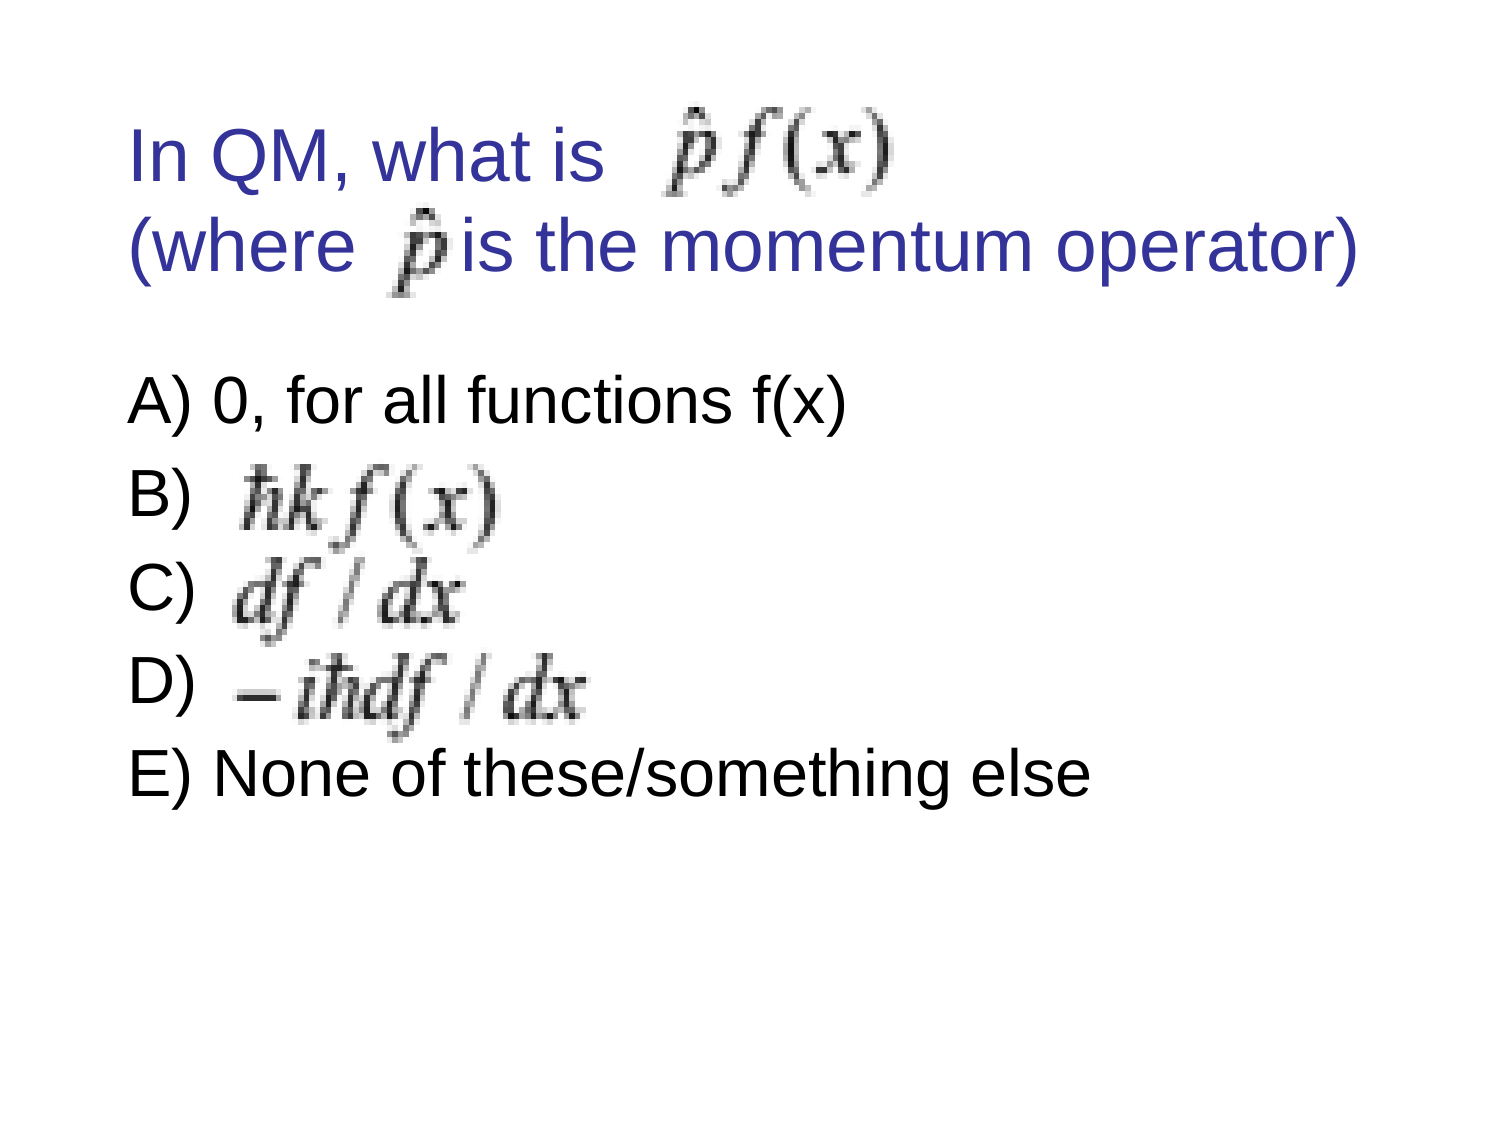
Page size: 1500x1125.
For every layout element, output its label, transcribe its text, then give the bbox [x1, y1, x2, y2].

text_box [221, 539, 472, 633]
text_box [650, 89, 901, 205]
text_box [228, 445, 508, 561]
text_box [373, 190, 461, 306]
title In QM, what is (where is the momentum operator) [112, 72, 1388, 321]
list A) 0, for all functions f(x) B) C) D) E) None of these/something else [112, 349, 1388, 1091]
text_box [220, 634, 593, 750]
